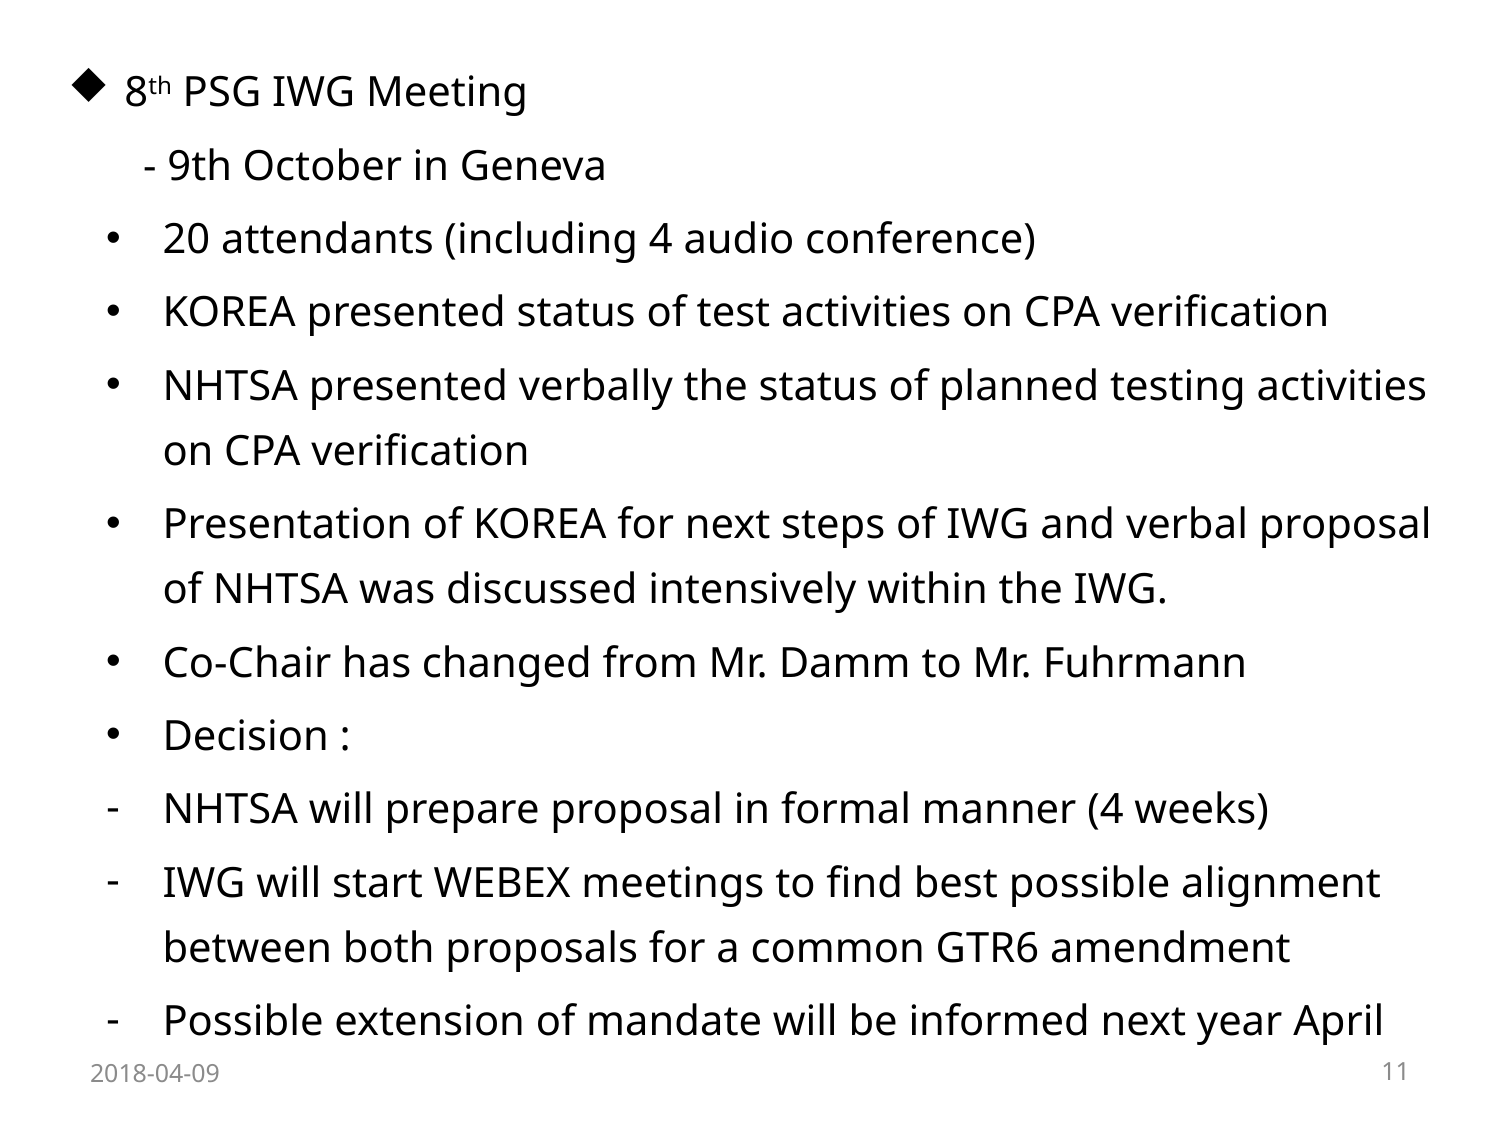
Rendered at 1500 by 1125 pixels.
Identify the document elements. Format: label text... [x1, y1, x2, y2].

slide_number 11 [1074, 1042, 1425, 1103]
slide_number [75, 1042, 425, 1103]
text_box 8th PSG IWG Meeting - 9th October in Geneva 20 attendants (including 4 audio conference) KOREA presented status of test activities on CPA verification NHTSA presented verbally the status of planned testing activities on CPA verification Presentation of KOREA for next steps of IWG and verbal proposal of NHTSA was discussed intensively within the IWG. Co-Chair has changed from Mr. Damm to Mr. Fuhrmann Decision : NHTSA will prepare proposal in formal manner (4 weeks) IWG will start WEBEX meetings to find best possible alignment between both proposals for a common GTR6 amendment Possible extension of mandate will be informed next year April [53, 42, 1471, 941]
